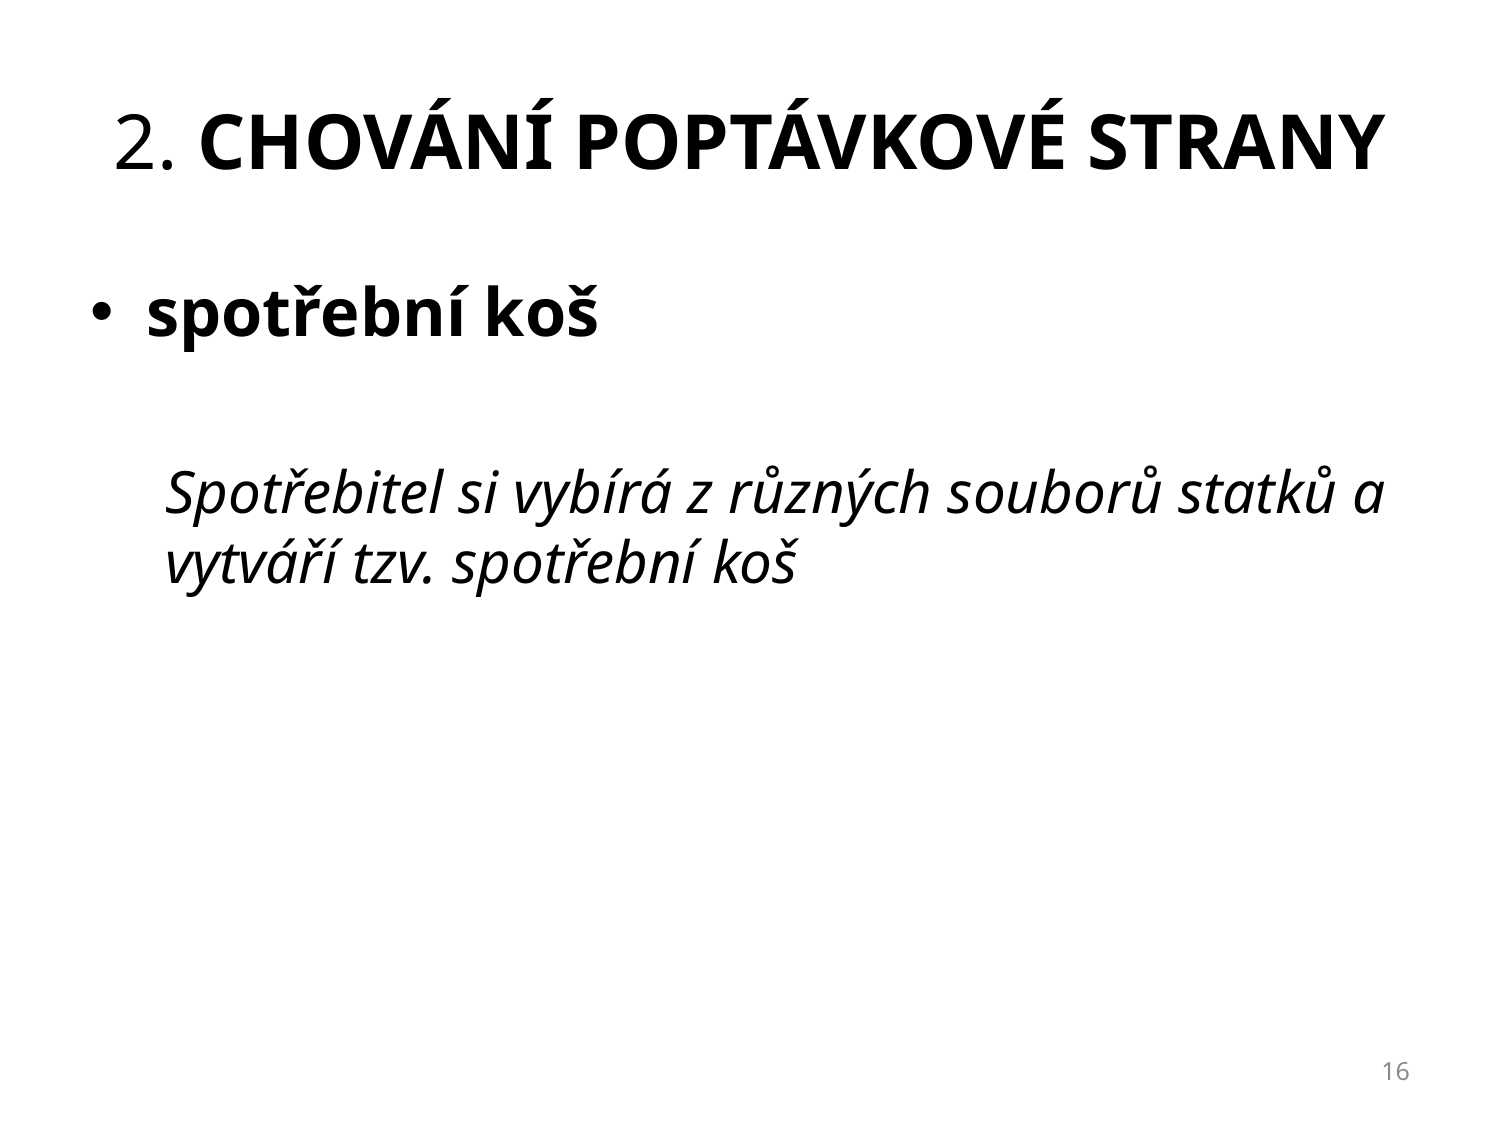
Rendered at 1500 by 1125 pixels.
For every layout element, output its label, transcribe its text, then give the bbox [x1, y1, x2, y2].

slide_number 16 [1074, 1042, 1425, 1103]
list spotřební koš Spotřebitel si vybírá z různých souborů statků a vytváří tzv. spotřební koš [75, 262, 1425, 1005]
title 2. chování poptávkové strany [75, 45, 1425, 233]
